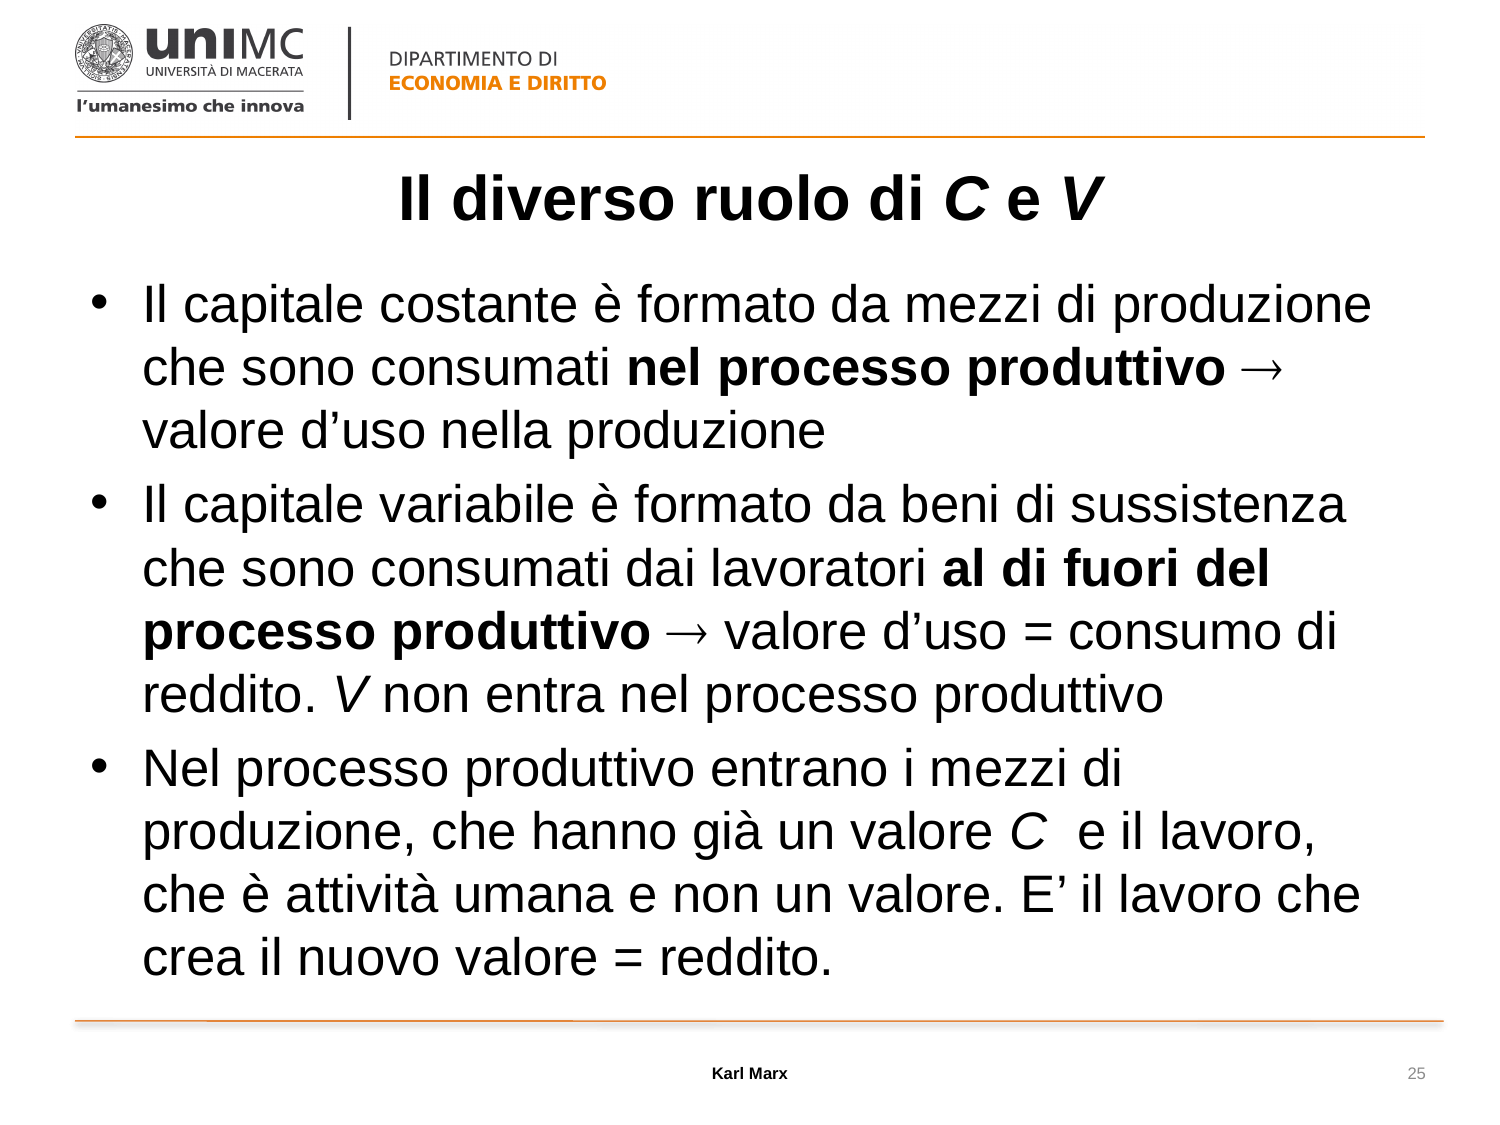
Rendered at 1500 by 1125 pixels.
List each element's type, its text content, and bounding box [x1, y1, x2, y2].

picture [75, 24, 1425, 138]
title Il diverso ruolo di C e V [75, 149, 1425, 241]
footer Karl Marx [512, 1042, 988, 1103]
slide_number 25 [1091, 1042, 1442, 1103]
list Il capitale costante è formato da mezzi di produzione che sono consumati nel processo produttivo  valore d’uso nella produzione Il capitale variabile è formato da beni di sussistenza che sono consumati dai lavoratori al di fuori del processo produttivo  valore d’uso = consumo di reddito. V non entra nel processo produttivo Nel processo produttivo entrano i mezzi di produzione, che hanno già un valore C e il lavoro, che è attività umana e non un valore. E’ il lavoro che crea il nuovo valore = reddito. [75, 262, 1425, 1005]
